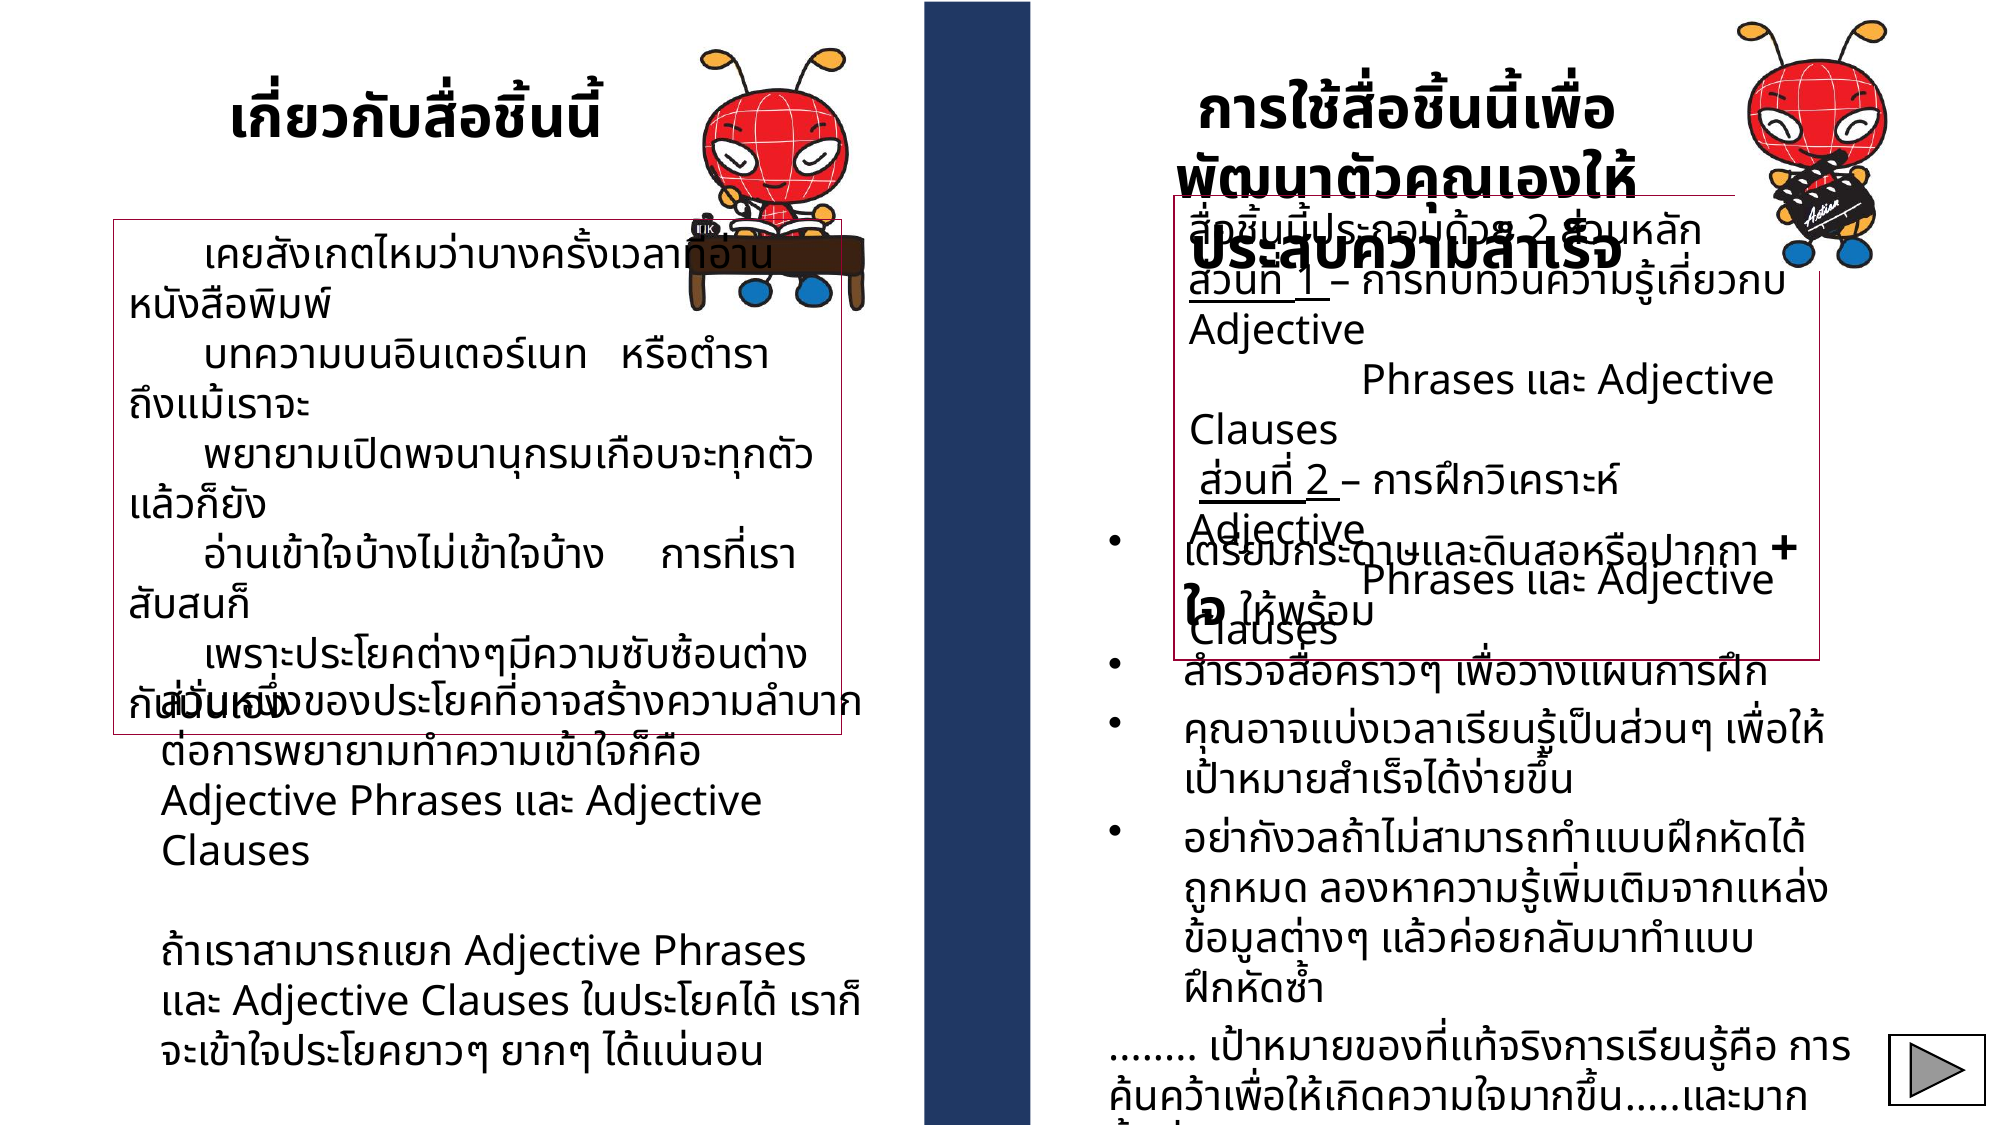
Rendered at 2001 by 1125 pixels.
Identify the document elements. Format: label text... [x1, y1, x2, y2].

text_box การใช้สื่อชิ้นนี้เพื่อพัฒนาตัวคุณเองให้ประสบความสำเร็จ [1133, 61, 1681, 289]
text_box ส่วนหนึ่งของประโยคที่อาจสร้างความลำบากต่อการพยายามทำความเข้าใจก็คือ Adjective Phrases และ Adjective Clauses ถ้าเราสามารถแยก Adjective Phrases และ Adjective Clauses ในประโยคได้ เราก็จะเข้าใจประโยคยาวๆ ยากๆ ได้แน่นอน [70, 666, 883, 1082]
text_box เตรียมกระดาษและดินสอหรือปากกา + ใจ ให้พร้อม สำรวจสื่อคราวๆ เพื่อวางแผนการฝึก คุณอาจแบ่งเวลาเรียนรู้เป็นส่วนๆ เพื่อให้เป้าหมายสำเร็จได้ง่ายขึ้น อย่ากังวลถ้าไม่สามารถทำแบบฝึกหัดได้ถูกหมด ลองหาความรู้เพิ่มเติมจากแหล่งข้อมูลต่างๆ แล้วค่อยกลับมาทำแบบฝึกหัดซ้ำ ........ เป้าหมายของที่แท้จริงการเรียนรู้คือ การค้นคว้าเพื่อให้เกิดความใจมากขึ้น.....และมากขึ้นนั่นเอง [1093, 508, 1868, 1125]
picture [1735, 18, 1890, 271]
text_box [923, 1, 1031, 1125]
picture [685, 46, 871, 316]
text_box สื่อชิ้นนี้ประกอบด้วย 2 ส่วนหลัก ส่วนที่ 1 – การทบทวนความรู้เกี่ยวกับ Adjective Phrases และ Adjective Clauses ส่วนที่ 2 – การฝึกวิเคราะห์ Adjective Phrases และ Adjective Clauses [1173, 195, 1820, 508]
text_box เกี่ยวกับสื่อชิ้นนี้ [58, 70, 685, 158]
text_box เคยสังเกตไหมว่าบางครั้งเวลาที่อ่านหนังสือพิมพ์ บทความบนอินเตอร์เนท หรือตำรา ถึงแม้เราจะ พยายามเปิดพจนานุกรมเกือบจะทุกตัวแล้วก็ยัง อ่านเข้าใจบ้างไม่เข้าใจบ้าง การที่เราสับสนก็ เพราะประโยคต่างๆมีความซับซ้อนต่างกันนั่นเอง [113, 219, 842, 666]
text_box [1888, 1034, 1986, 1106]
